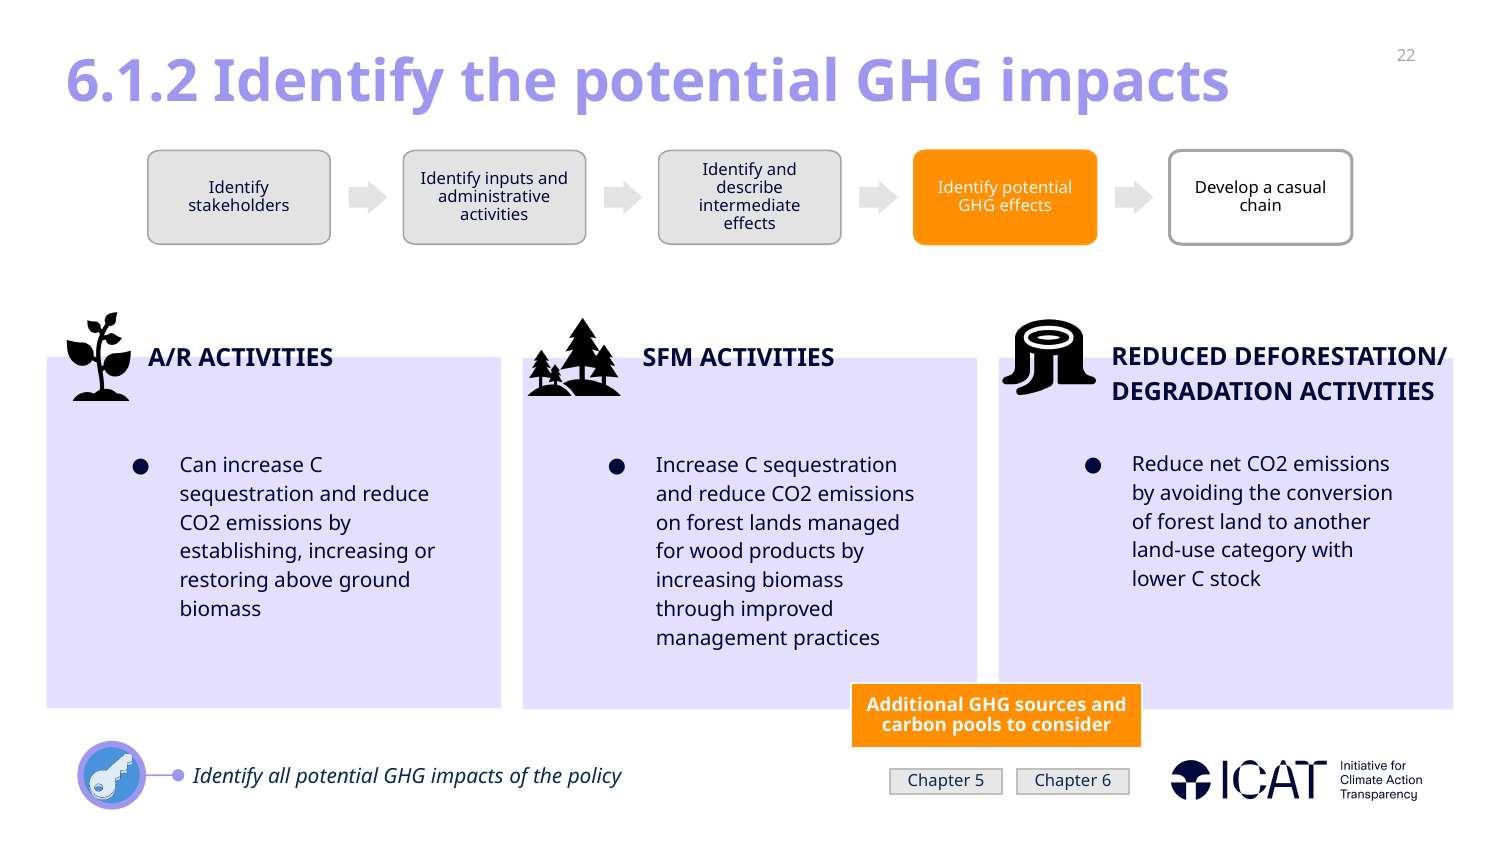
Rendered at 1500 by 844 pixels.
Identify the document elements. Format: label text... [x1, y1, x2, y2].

text_box [46, 386, 502, 710]
text_box [859, 180, 899, 215]
text_box [1018, 769, 1131, 795]
text_box Reduce net CO2 emissions by avoiding the conversion of forest land to another land-use category with lower C stock [1041, 432, 1411, 606]
text_box Can increase C sequestration and reduce CO2 emissions by establishing, increasing or restoring above ground biomass [89, 433, 458, 636]
text_box Develop a casual chain [1169, 150, 1352, 245]
text_box [604, 180, 643, 215]
text_box [1114, 180, 1154, 215]
text_box Identify potential GHG effects [914, 150, 1097, 245]
text_box [998, 311, 1100, 402]
text_box A/R ACTIVITIES [133, 321, 502, 386]
text_box [998, 402, 1454, 711]
text_box [348, 180, 388, 215]
text_box Identify and describe intermediate effects [658, 150, 841, 245]
text_box Increase C sequestration and reduce CO2 emissions on forest lands managed for wood products by increasing biomass through improved management practices [565, 433, 935, 665]
text_box [523, 310, 625, 403]
text_box Identify inputs and administrative activities [403, 150, 586, 245]
text_box SFM ACTIVITIES [627, 321, 996, 386]
picture [80, 743, 144, 807]
text_box Identify stakeholders [147, 150, 331, 245]
picture [1171, 724, 1459, 835]
text_box [522, 357, 978, 711]
title 6.1.2 Identify the potential GHG impacts [51, 35, 1449, 130]
text_box Identify all potential GHG impacts of the policy [178, 744, 686, 807]
text_box [890, 769, 1002, 795]
text_box Additional GHG sources and carbon pools to consider [850, 683, 1142, 748]
text_box REDUCED DEFORESTATION/ DEGRADATION ACTIVITIES [1096, 321, 1465, 421]
text_box [46, 310, 151, 403]
